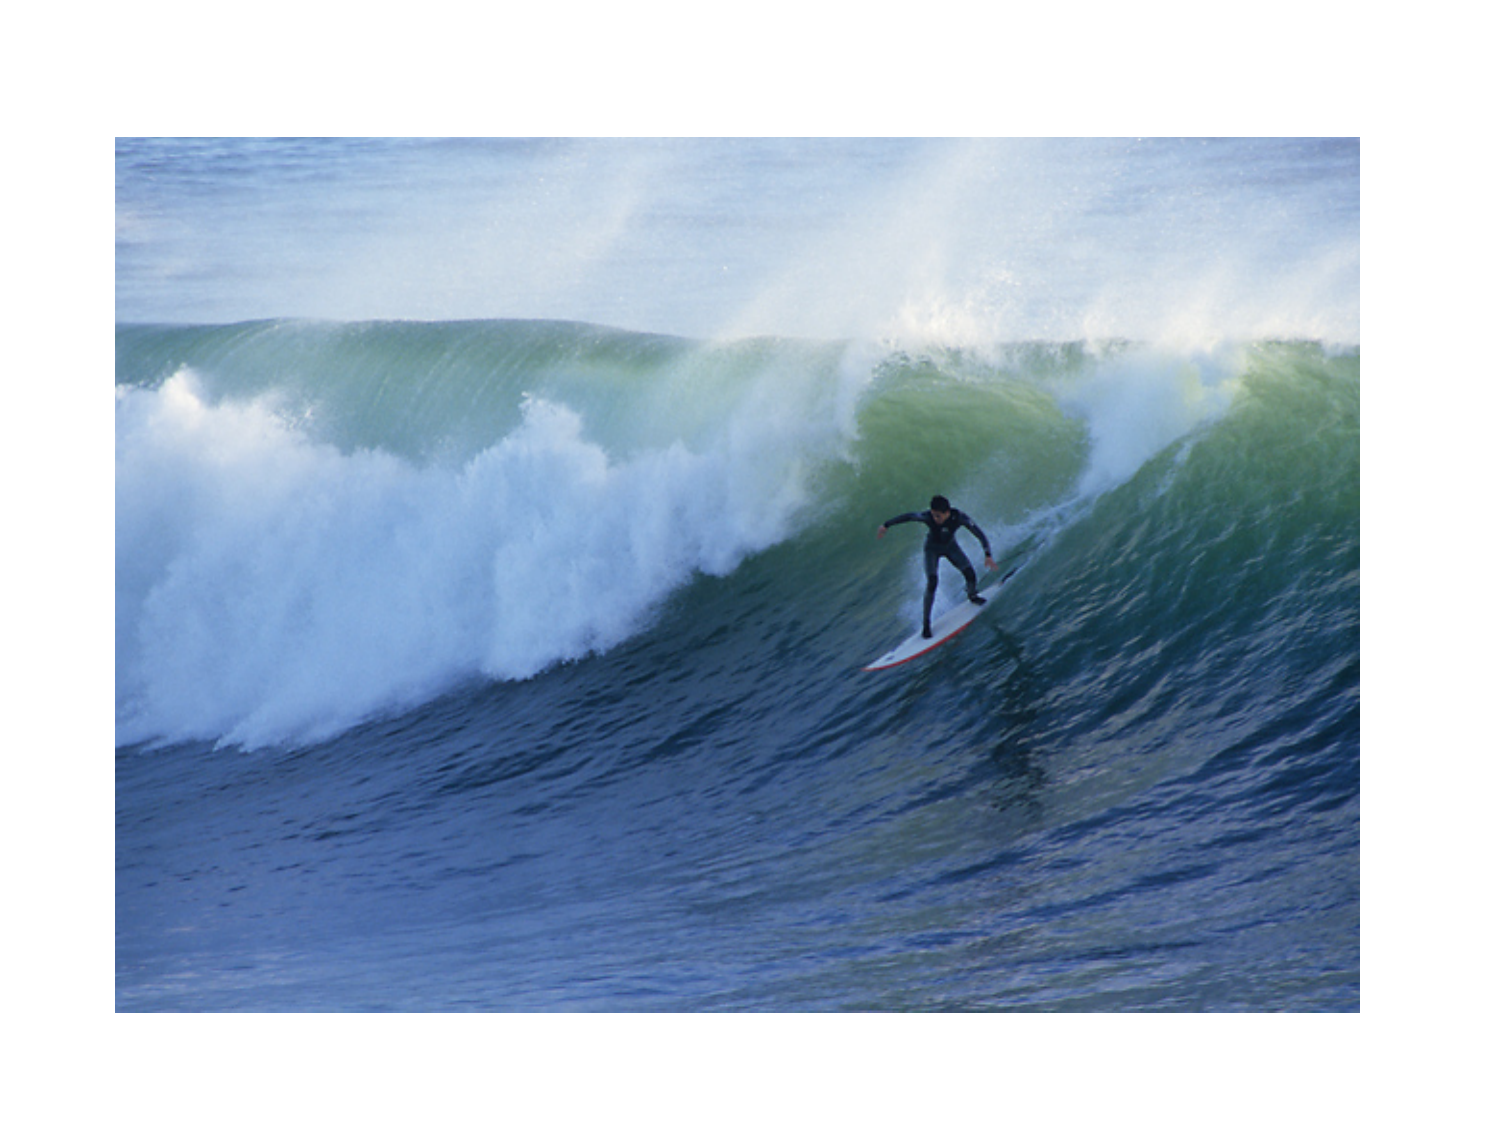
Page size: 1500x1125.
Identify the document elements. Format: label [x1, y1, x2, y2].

list [0, 137, 1500, 1013]
